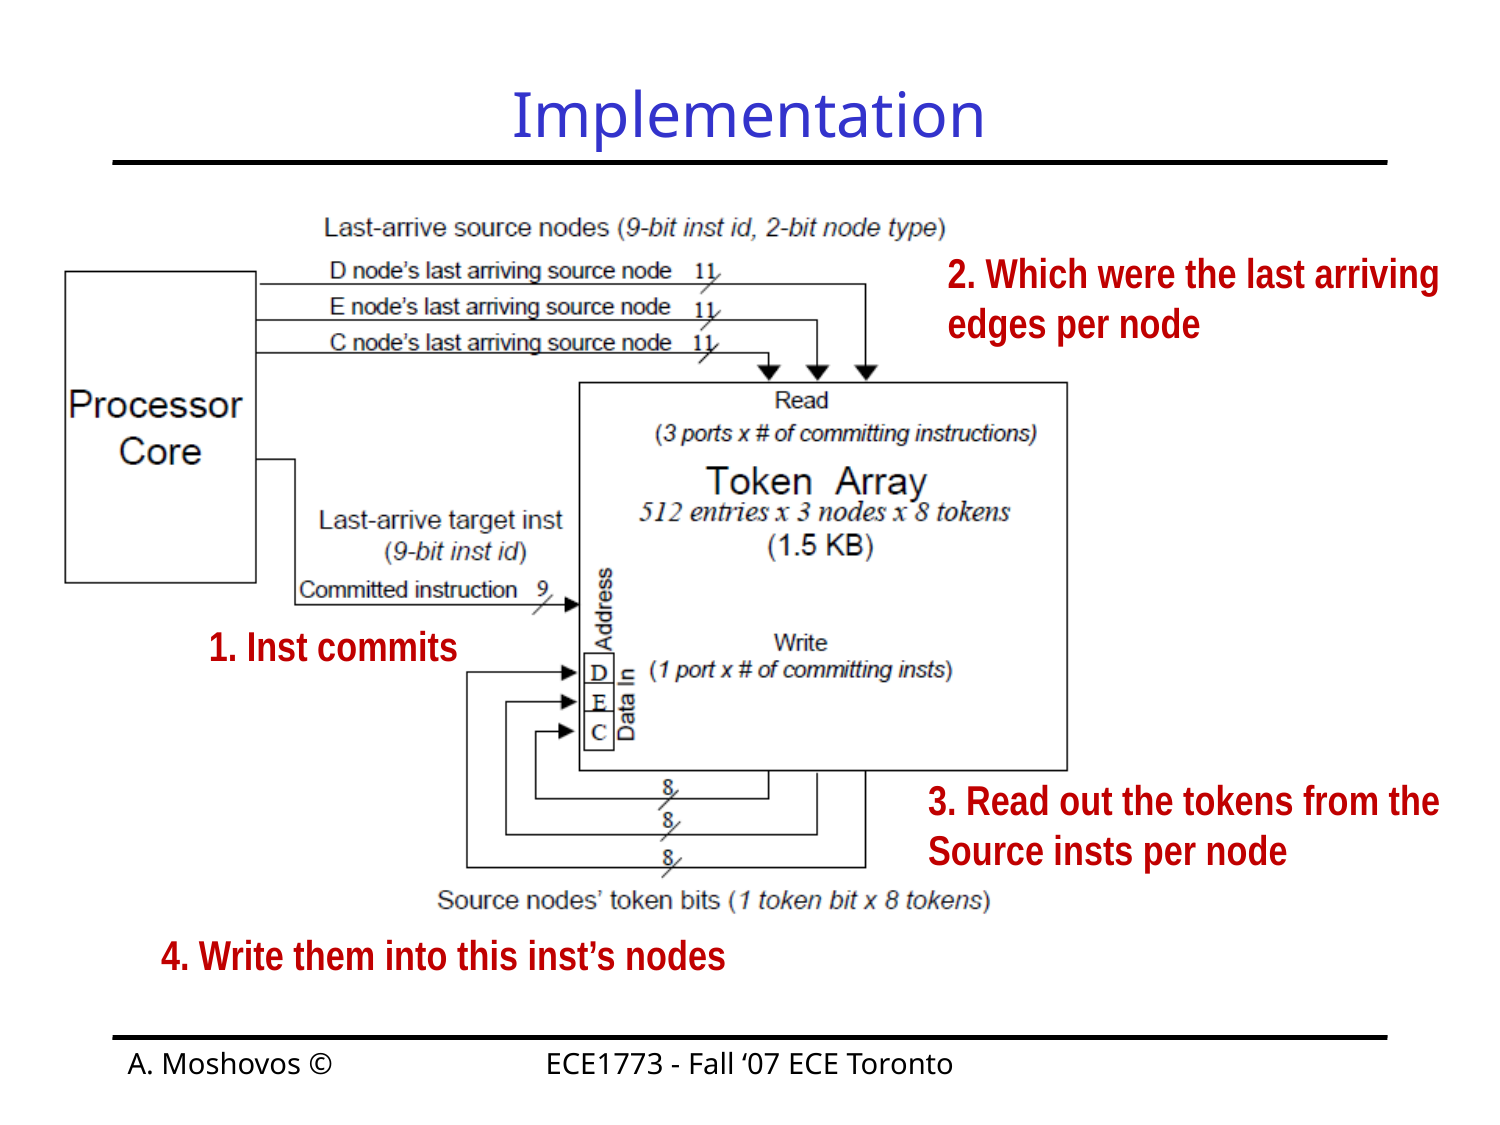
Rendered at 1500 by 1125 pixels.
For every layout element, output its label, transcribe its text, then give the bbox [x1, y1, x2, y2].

text_box 2. Which were the last arriving edges per node [1143, 239, 1456, 355]
title Implementation [112, 62, 1388, 163]
text_box 3. Read out the tokens from the Source insts per node [1143, 766, 1456, 882]
slide_number A. Moshovos © [112, 1037, 426, 1101]
text_box 4. Write them into this inst’s nodes [146, 959, 742, 986]
picture [21, 174, 1138, 951]
footer ECE1773 - Fall ‘07 ECE Toronto [487, 1037, 1013, 1101]
